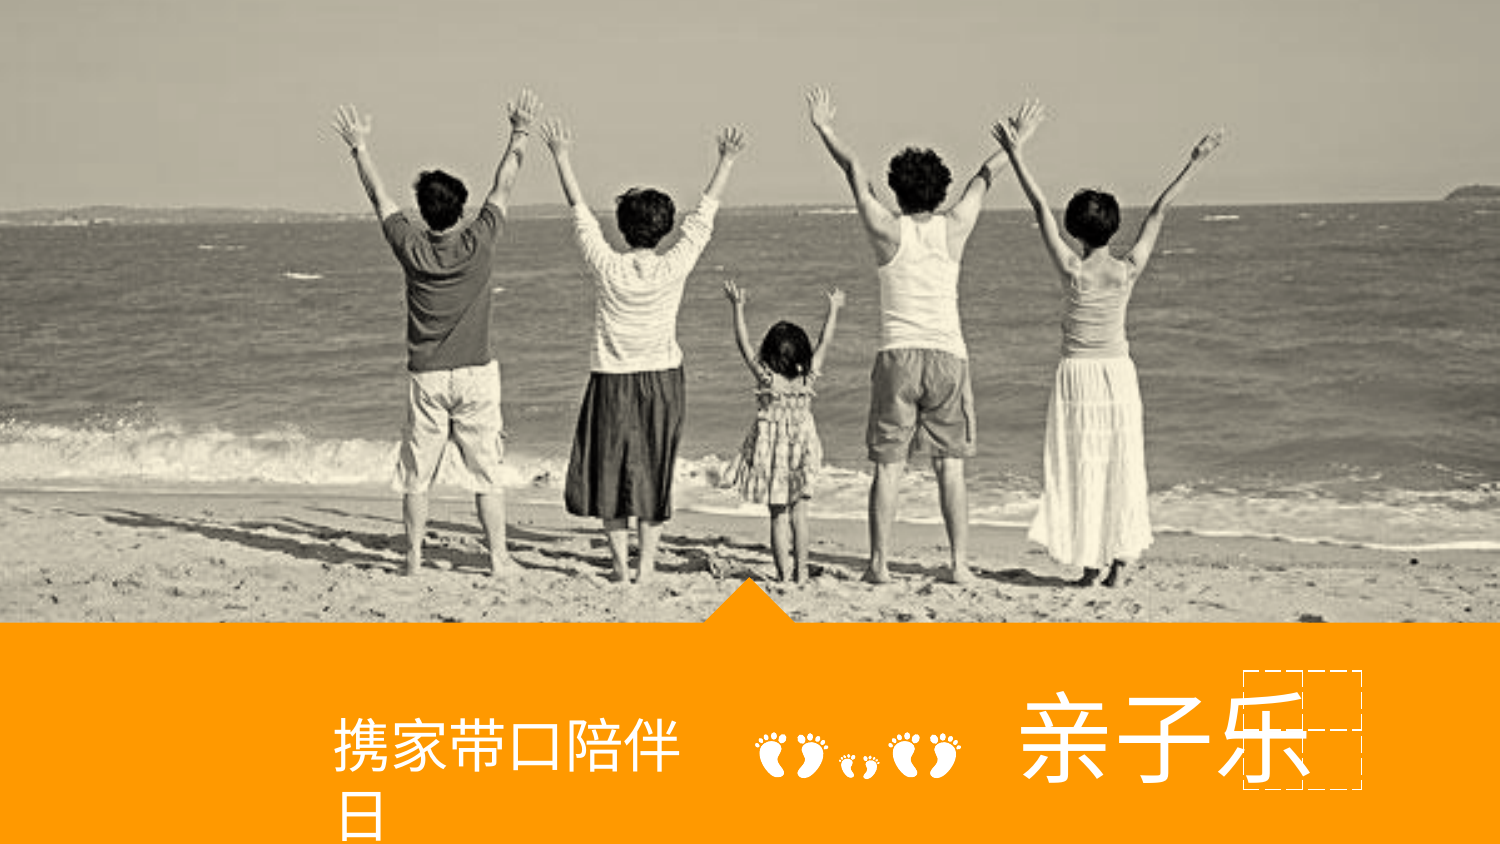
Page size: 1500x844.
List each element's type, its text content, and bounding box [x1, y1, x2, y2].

text_box [0, 634, 1500, 844]
text_box 亲子乐 [999, 668, 1365, 804]
text_box 携家带口陪伴日 [317, 702, 714, 844]
picture [0, 0, 1500, 626]
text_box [887, 732, 958, 782]
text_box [754, 732, 825, 782]
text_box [838, 753, 878, 782]
